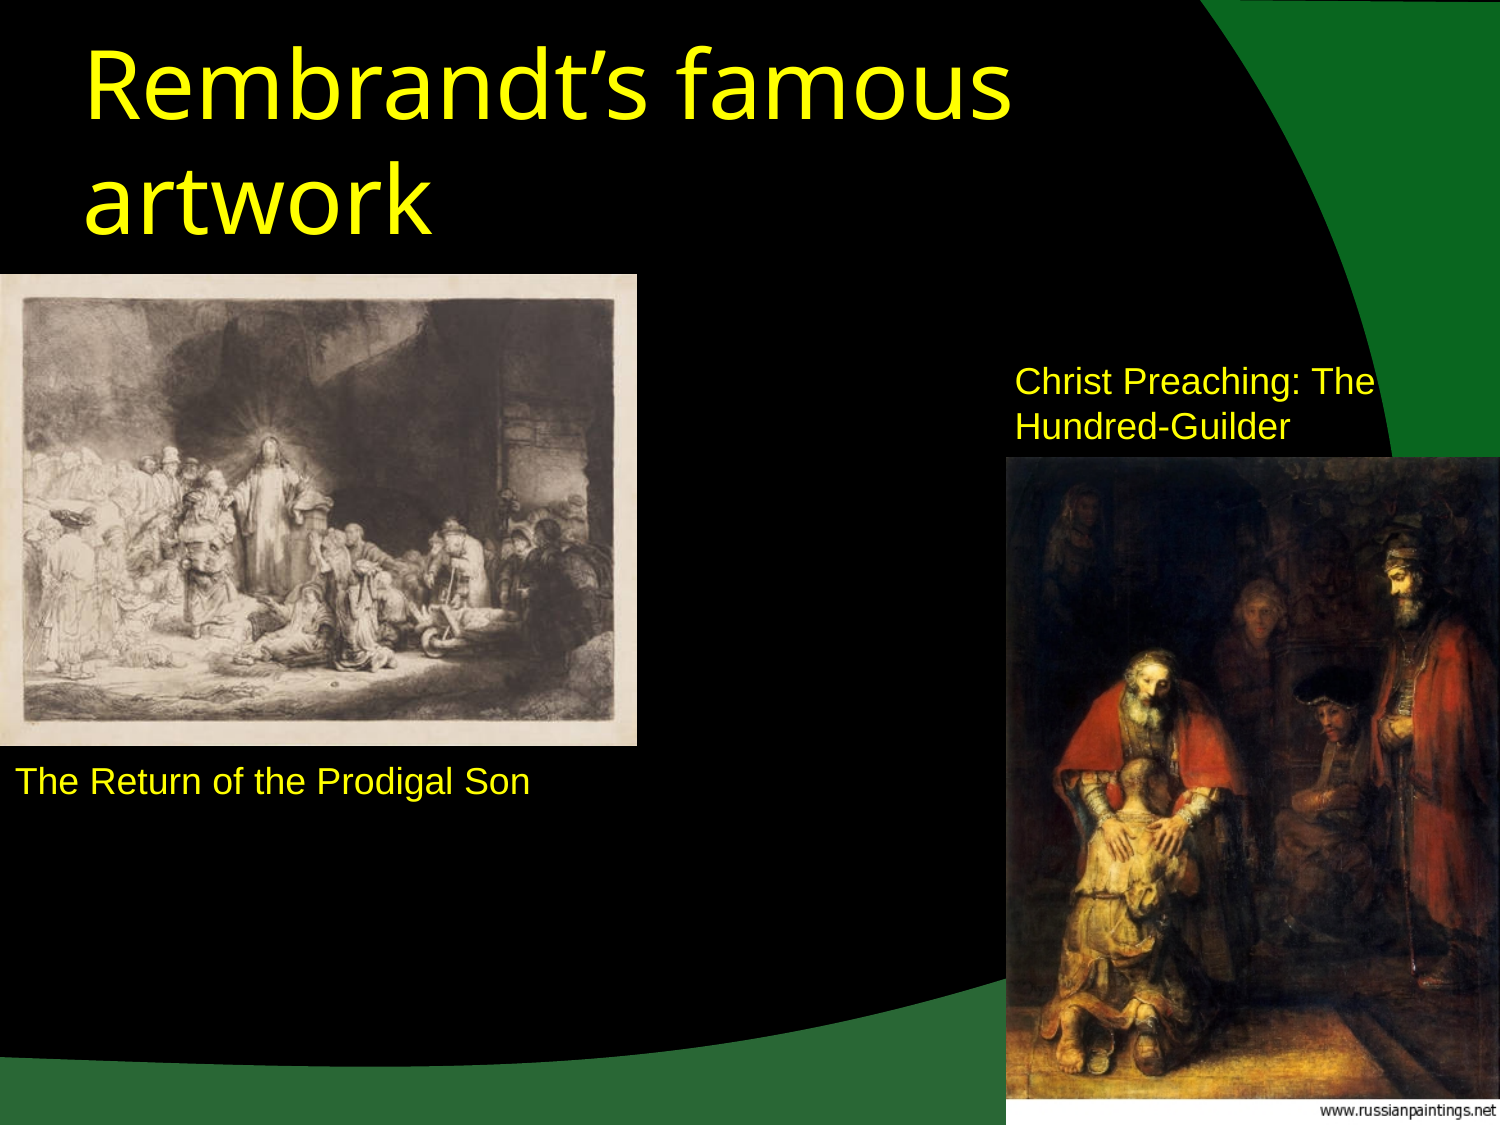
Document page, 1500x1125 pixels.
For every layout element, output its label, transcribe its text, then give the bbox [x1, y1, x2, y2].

text_box Christ Preaching: The Hundred-Guilder [999, 349, 1500, 450]
picture [0, 274, 637, 747]
picture [1005, 457, 1500, 1125]
text_box The Return of the Prodigal Son [0, 758, 600, 810]
title Rembrandt’s famous artwork [75, 45, 1300, 233]
